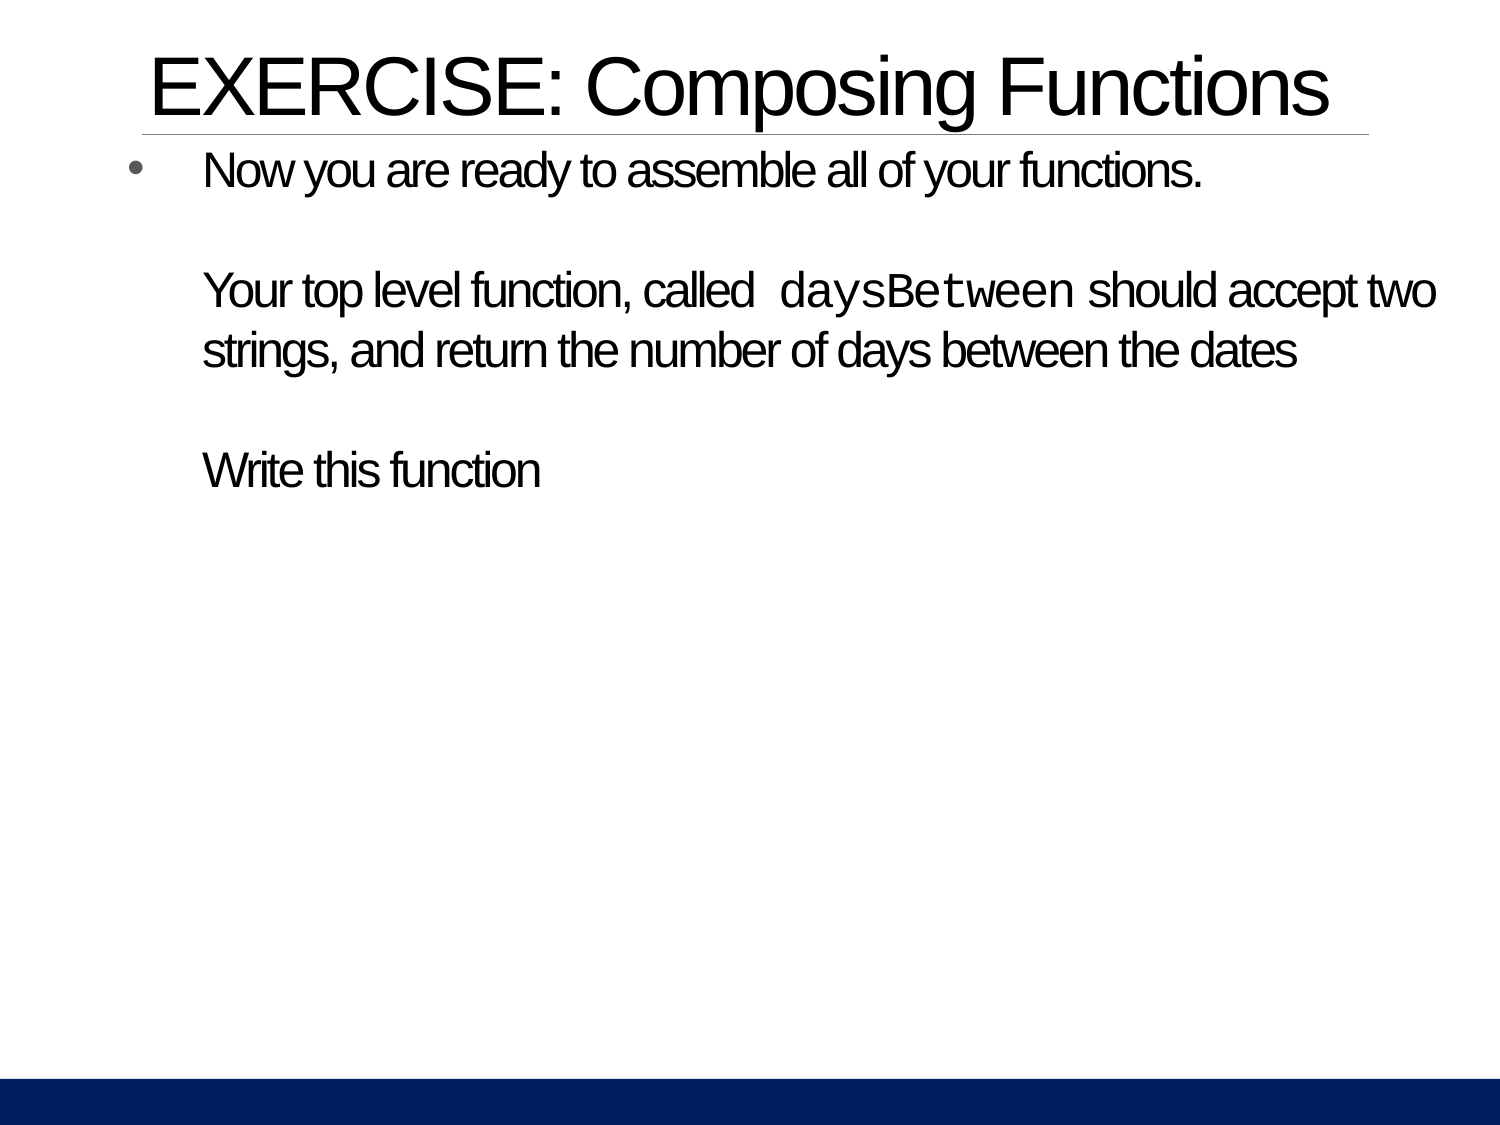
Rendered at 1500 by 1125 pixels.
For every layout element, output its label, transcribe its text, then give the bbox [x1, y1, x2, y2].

text_box Now you are ready to assemble all of your functions. Your top level function, called daysBetween should accept two strings, and return the number of days between the dates Write this function [124, 112, 1440, 582]
title EXERCISE: Composing Functions [146, 29, 1500, 220]
